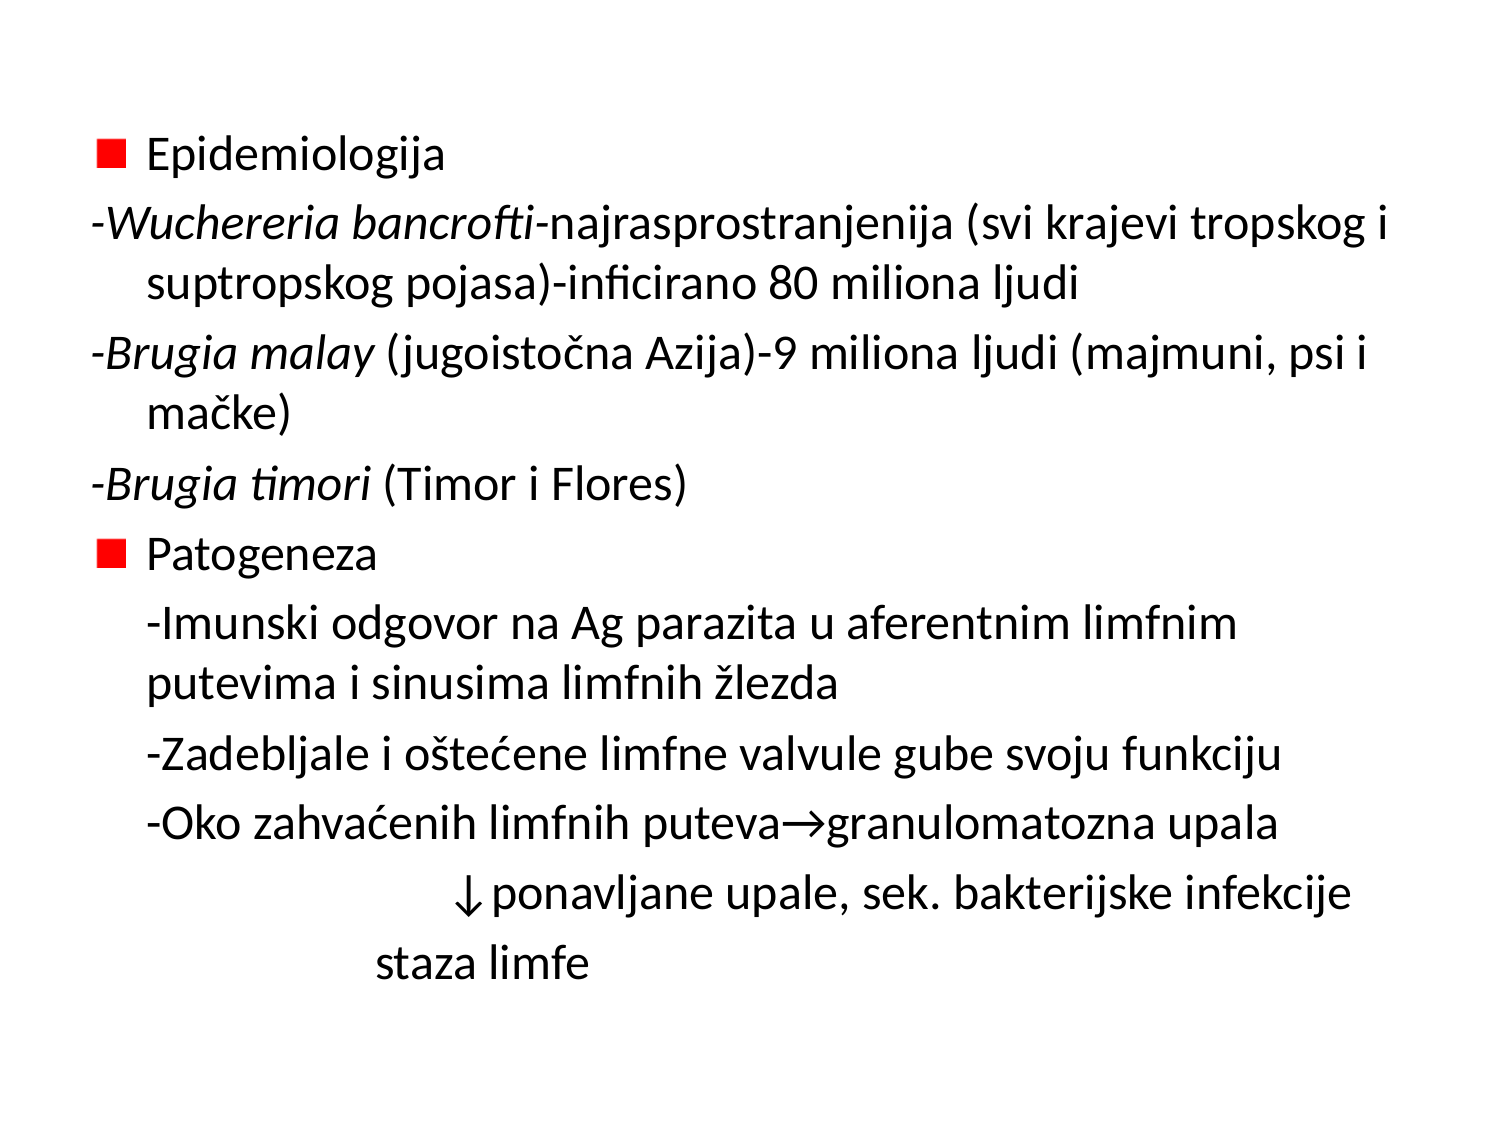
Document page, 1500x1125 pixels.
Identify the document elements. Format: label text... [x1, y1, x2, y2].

picture [90, 132, 126, 168]
picture [90, 532, 126, 568]
list Epidemiologija -Wuchereria bancrofti-najrasprostranjenija (svi krajevi tropskog i suptropskog pojasa)-inficirano 80 miliona ljudi -Brugia malay (jugoistočna Azija)-9 miliona ljudi (majmuni, psi i mačke) -Brugia timori (Timor i Flores) Patogeneza -Imunski odgovor na Ag parazita u aferentnim limfnim putevima i sinusima limfnih žlezda -Zadebljale i oštećene limfne valvule gube svoju funkciju -Oko zahvaćenih limfnih puteva→granulomatozna upala ↓ponavljane upale, sek. bakterijske infekcije staza limfe [75, 112, 1425, 1005]
